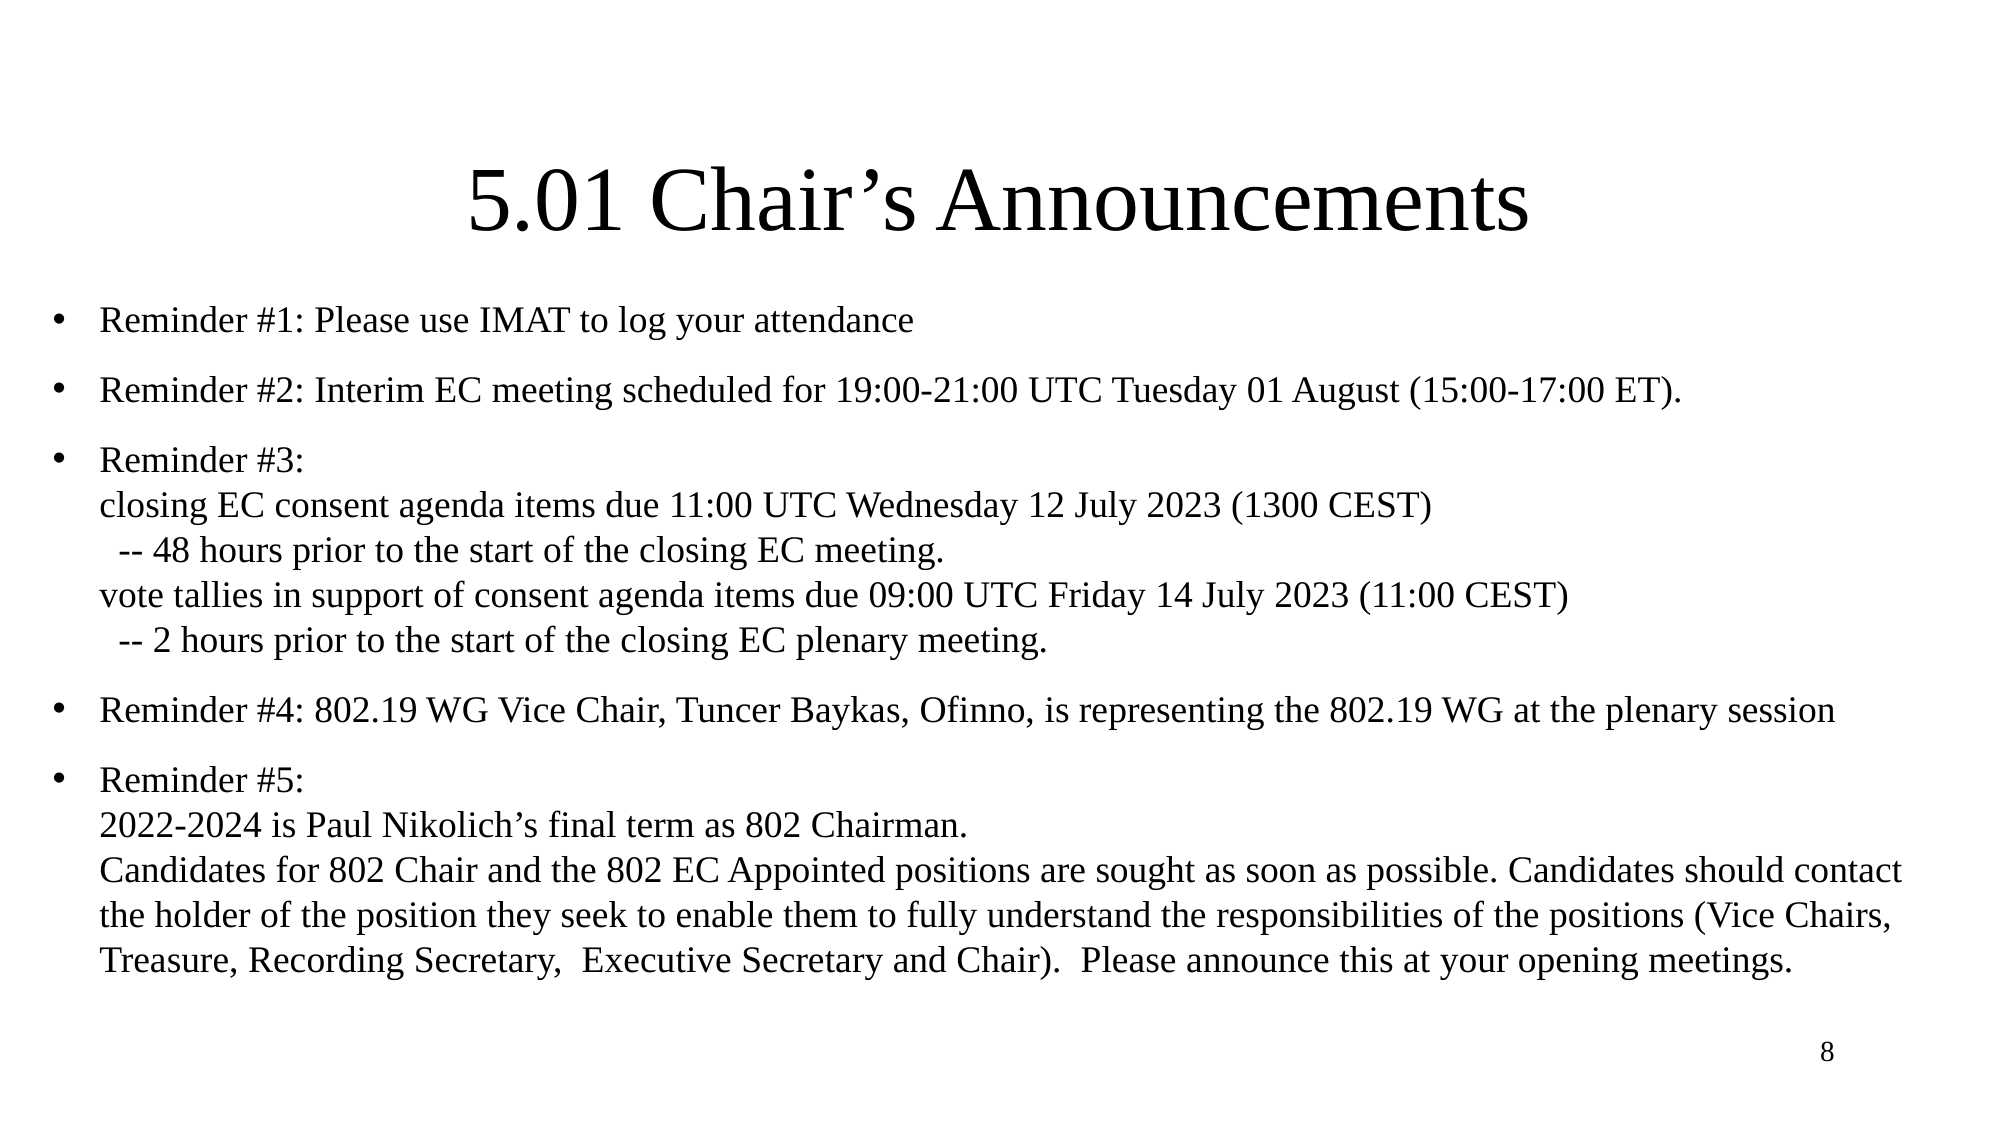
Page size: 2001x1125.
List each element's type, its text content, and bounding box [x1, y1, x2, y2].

list Reminder #1: Please use IMAT to log your attendance Reminder #2: Interim EC meeting scheduled for 19:00-21:00 UTC Tuesday 01 August (15:00-17:00 ET). Reminder #3: closing EC consent agenda items due 11:00 UTC Wednesday 12 July 2023 (1300 CEST) -- 48 hours prior to the start of the closing EC meeting. vote tallies in support of consent agenda items due 09:00 UTC Friday 14 July 2023 (11:00 CEST) -- 2 hours prior to the start of the closing EC plenary meeting. Reminder #4: 802.19 WG Vice Chair, Tuncer Baykas, Ofinno, is representing the 802.19 WG at the plenary session Reminder #5: 2022-2024 is Paul Nikolich’s final term as 802 Chairman. Candidates for 802 Chair and the 802 EC Appointed positions are sought as soon as possible. Candidates should contact the holder of the position they seek to enable them to fully understand the responsibilities of the positions (Vice Chairs, Treasure, Recording Secretary, Executive Secretary and Chair). Please announce this at your opening meetings. [37, 287, 1951, 1088]
title 5.01 Chair’s Announcements [149, 99, 1851, 287]
slide_number 8 [1433, 1024, 1851, 1101]
